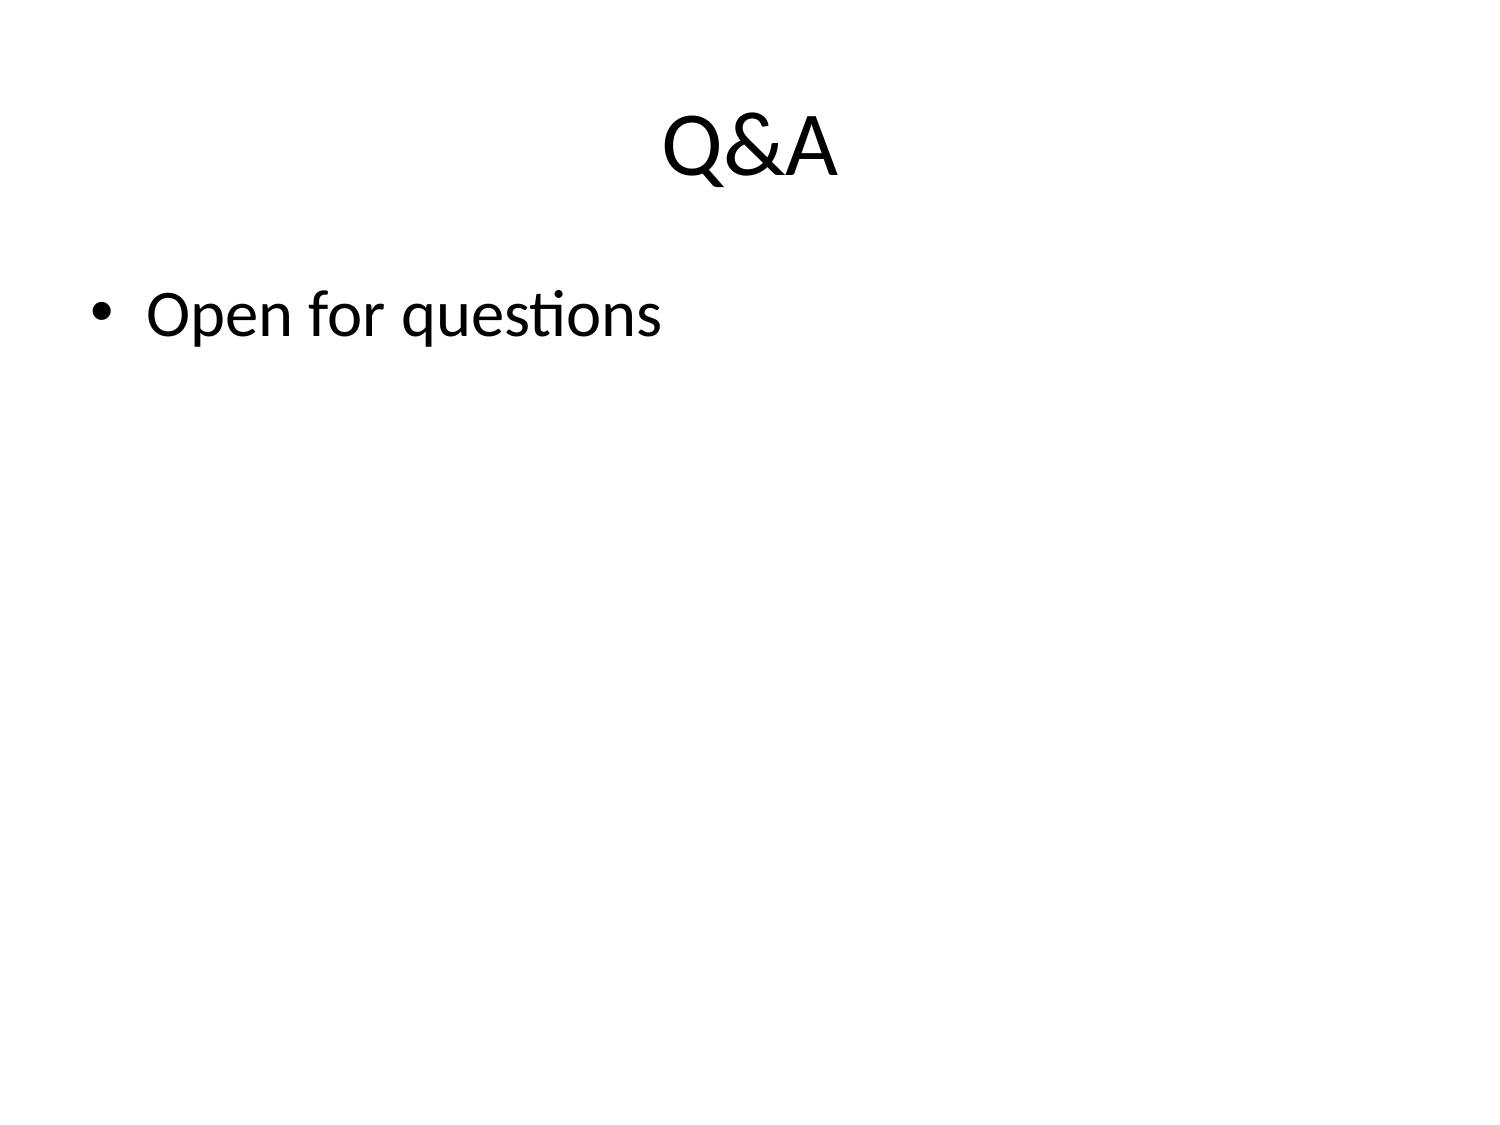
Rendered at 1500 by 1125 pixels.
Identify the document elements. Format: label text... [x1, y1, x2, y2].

list Open for questions [75, 262, 1425, 1005]
title Q&A [75, 45, 1425, 233]
